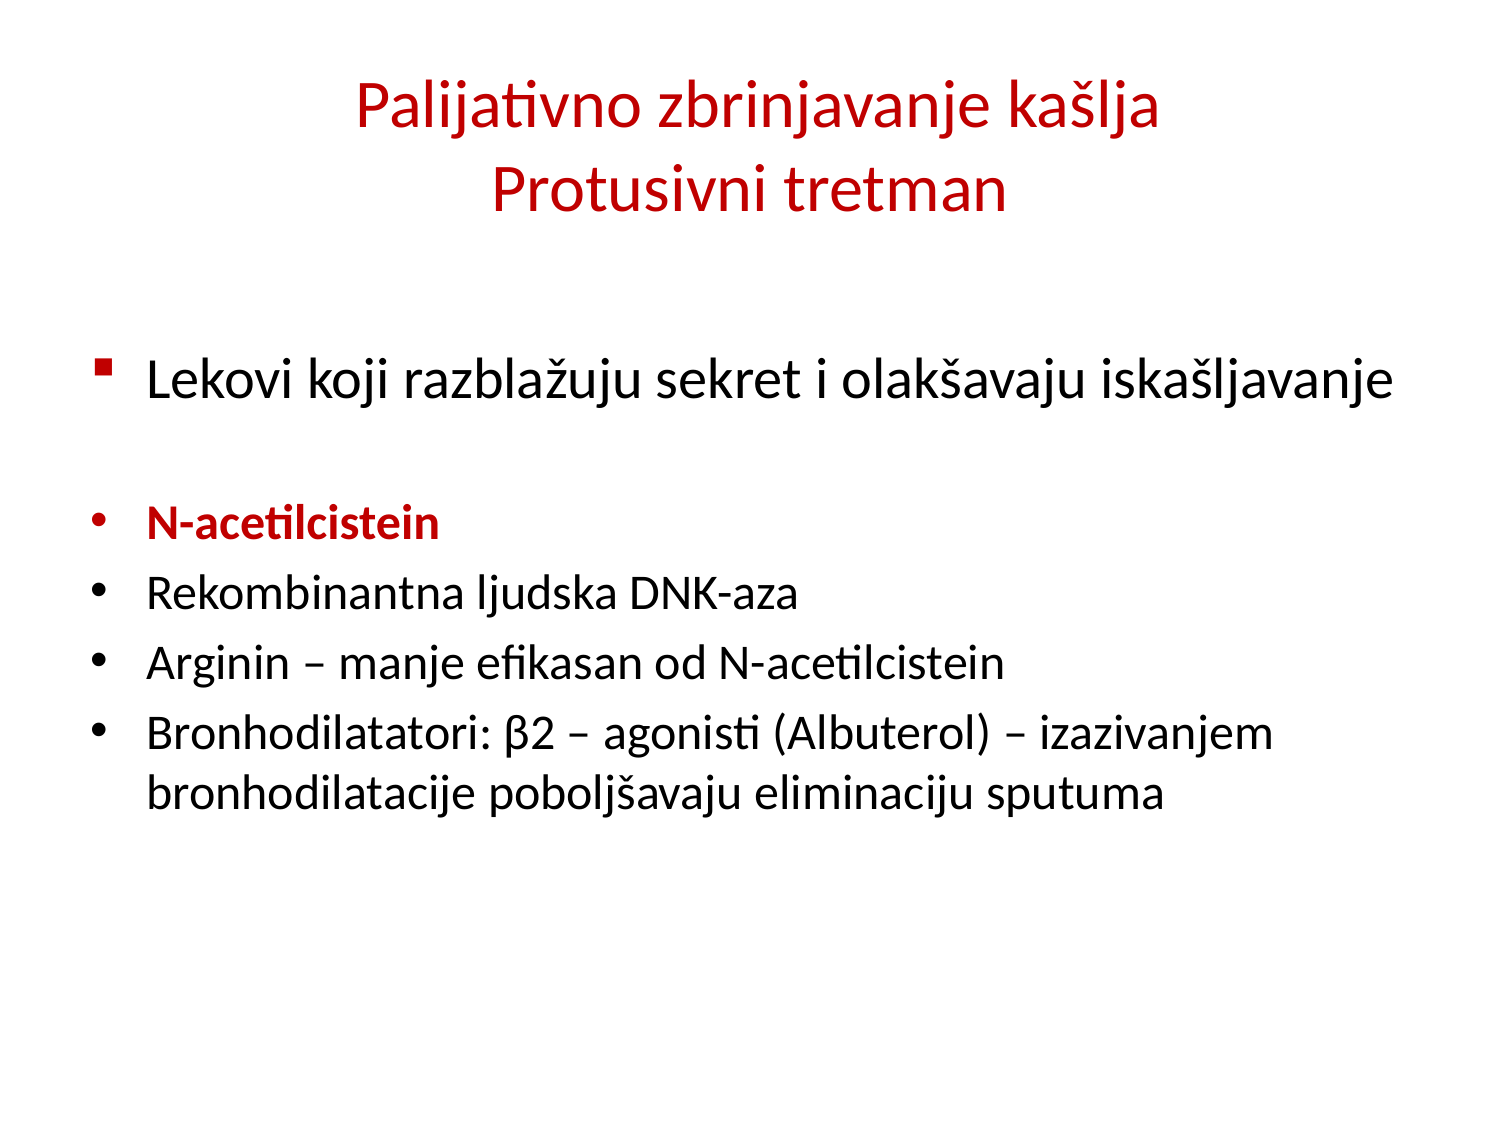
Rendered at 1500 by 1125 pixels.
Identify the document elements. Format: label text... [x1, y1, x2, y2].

title Palijativno zbrinjavanje kašlja Protusivni tretman [75, 45, 1425, 233]
list Lekovi koji razblažuju sekret i olakšavaju iskašljavanje N-acetilcistein Rekombinantna ljudska DNK-aza Arginin – manje efikasan od N-acetilcistein Bronhodilatatori: β2 – agonisti (Albuterol) – izazivanjem bronhodilatacije poboljšavaju eliminaciju sputuma [75, 262, 1425, 1005]
